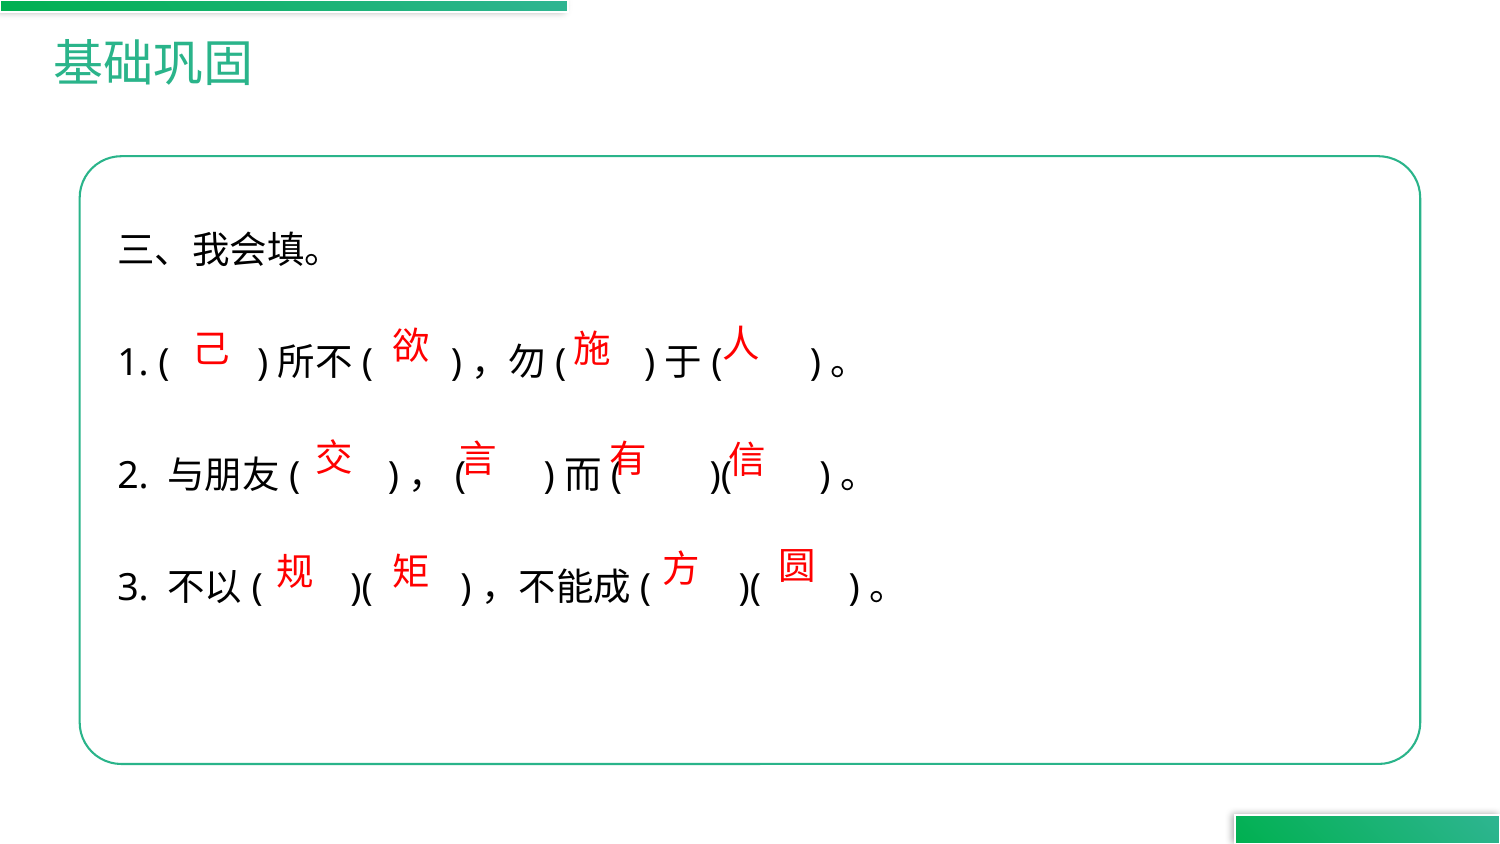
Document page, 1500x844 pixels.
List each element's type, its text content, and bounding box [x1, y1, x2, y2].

text_box 人 [711, 314, 772, 371]
text_box 圆 [767, 536, 828, 593]
text_box 矩 [381, 542, 442, 599]
text_box 有 [597, 428, 659, 486]
text_box 欲 [381, 316, 442, 373]
text_box 规 [265, 542, 326, 599]
text_box 方 [651, 539, 712, 596]
text_box 交 [303, 428, 365, 485]
text_box 施 [562, 319, 623, 376]
list 基础巩固 [41, 32, 382, 94]
text_box 己 [181, 319, 242, 376]
text_box 信 [717, 430, 778, 487]
text_box 三、我会填。 1. ( )所不( )，勿( )于( )。 2. 与朋友( )，( )而( )( )。 3. 不以( )( )，不能成( )( )。 [106, 152, 1179, 727]
text_box 言 [448, 428, 509, 486]
